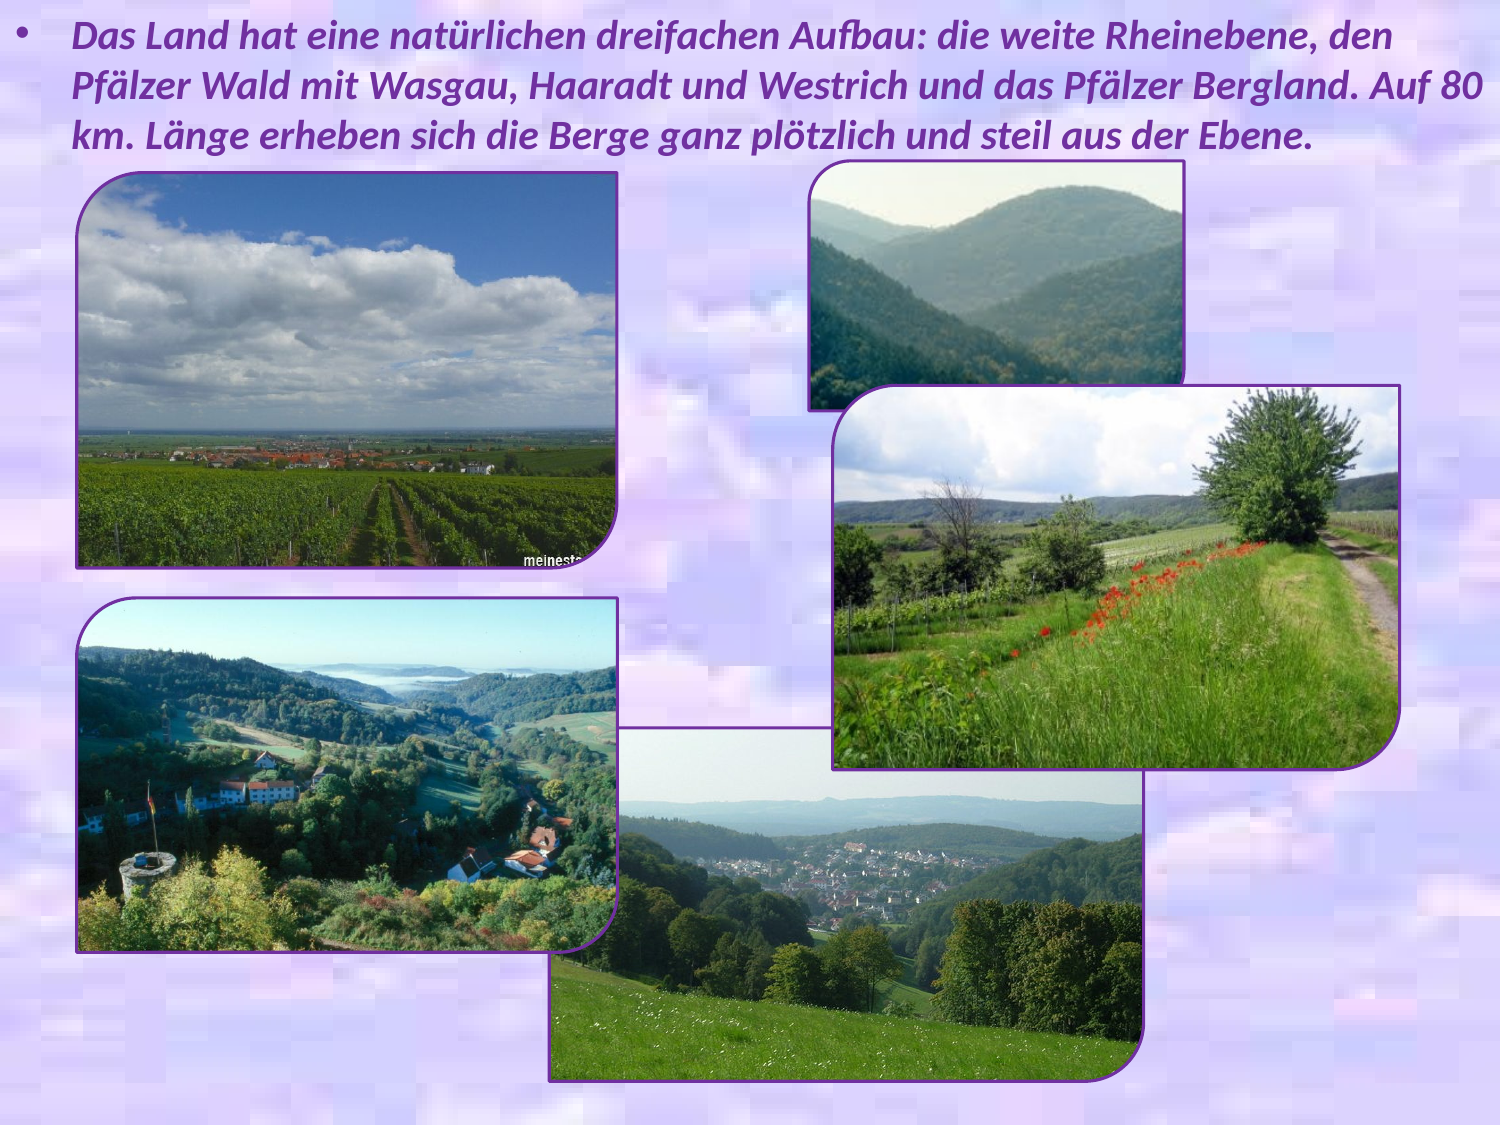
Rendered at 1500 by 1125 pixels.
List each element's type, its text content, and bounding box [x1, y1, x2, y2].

list Das Land hat eine natürlichen dreifachen Aufbau: die weite Rheinebene, den Pfälzer Wald mit Wasgau, Haaradt und Westrich und das Pfälzer Bergland. Auf 80 km. Länge erheben sich die Berge ganz plötzlich und steil aus der Ebene. [0, 0, 1500, 1125]
picture [76, 172, 618, 569]
picture [76, 160, 1400, 1082]
